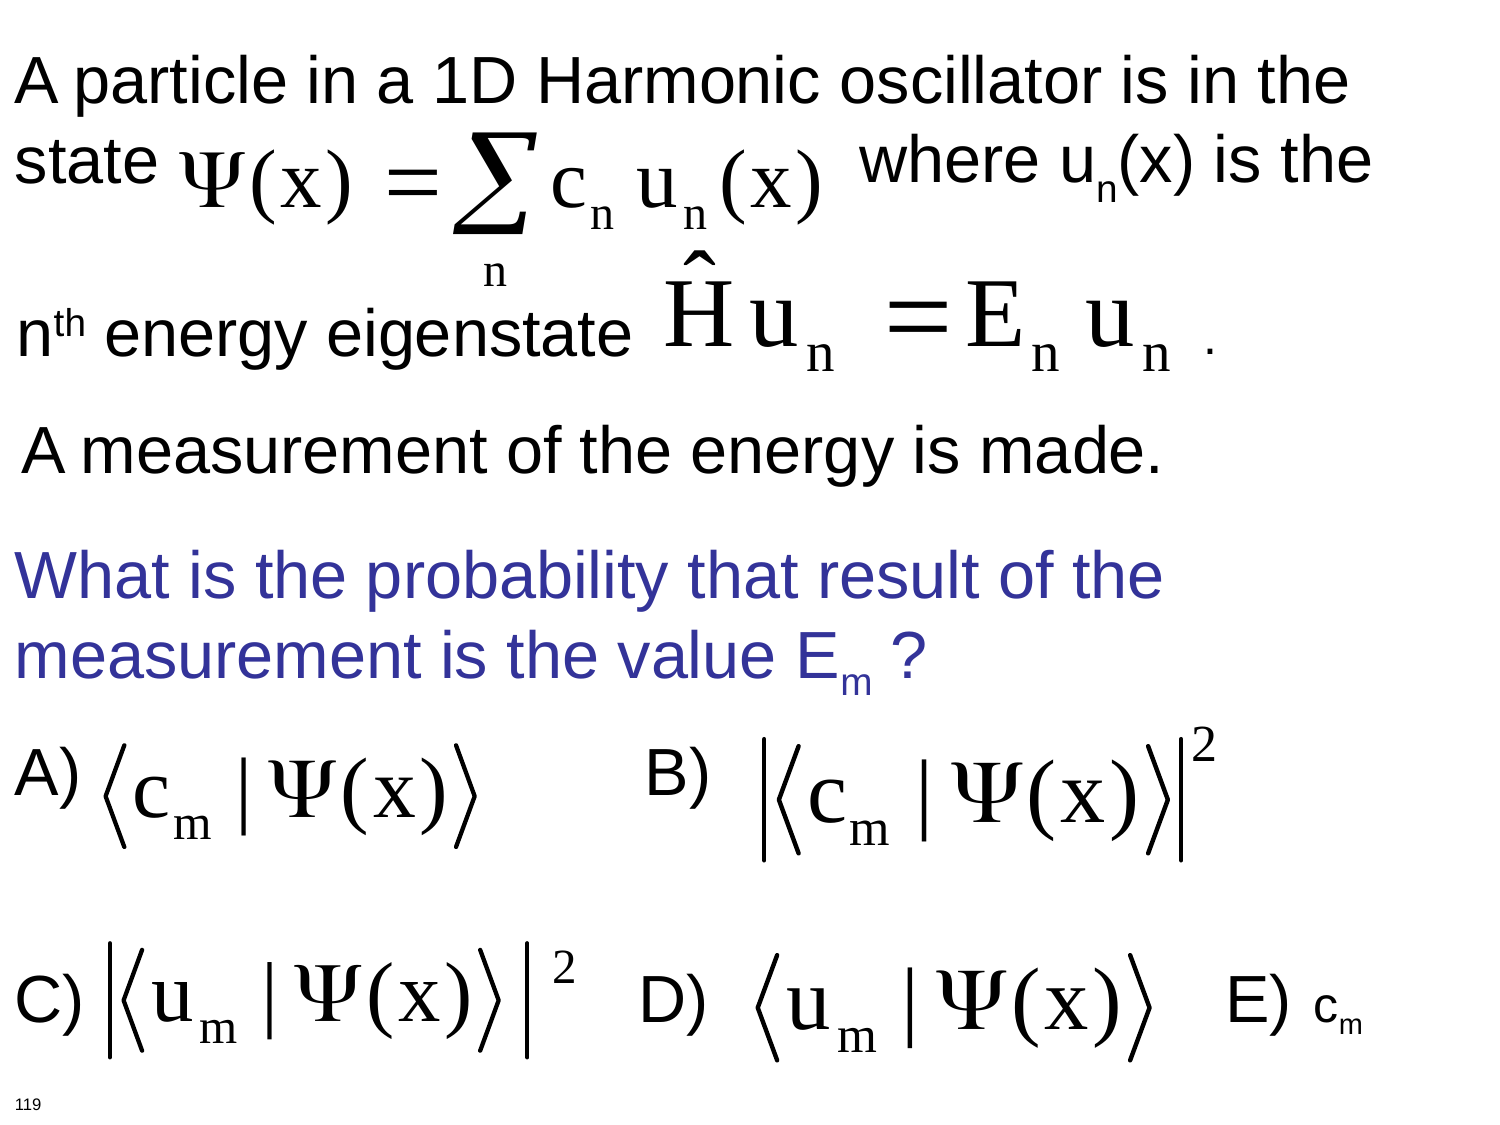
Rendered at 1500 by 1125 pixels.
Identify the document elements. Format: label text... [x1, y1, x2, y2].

text_box 119 [0, 1086, 65, 1122]
text_box B) C) D) E) cm [0, 721, 1500, 1048]
text_box A particle in a 1D Harmonic oscillator is in the state [0, 29, 1500, 205]
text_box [166, 117, 838, 305]
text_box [648, 230, 1192, 396]
text_box where un(x) is the [844, 108, 1412, 218]
text_box nth energy eigenstate [1, 281, 643, 377]
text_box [89, 724, 525, 868]
text_box What is the probability that result of the measurement is the value Em ? [0, 525, 1500, 711]
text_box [740, 933, 1207, 1082]
text_box . [1197, 297, 1280, 373]
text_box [746, 701, 1259, 883]
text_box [93, 922, 589, 1079]
text_box A measurement of the energy is made. [0, 399, 1500, 495]
